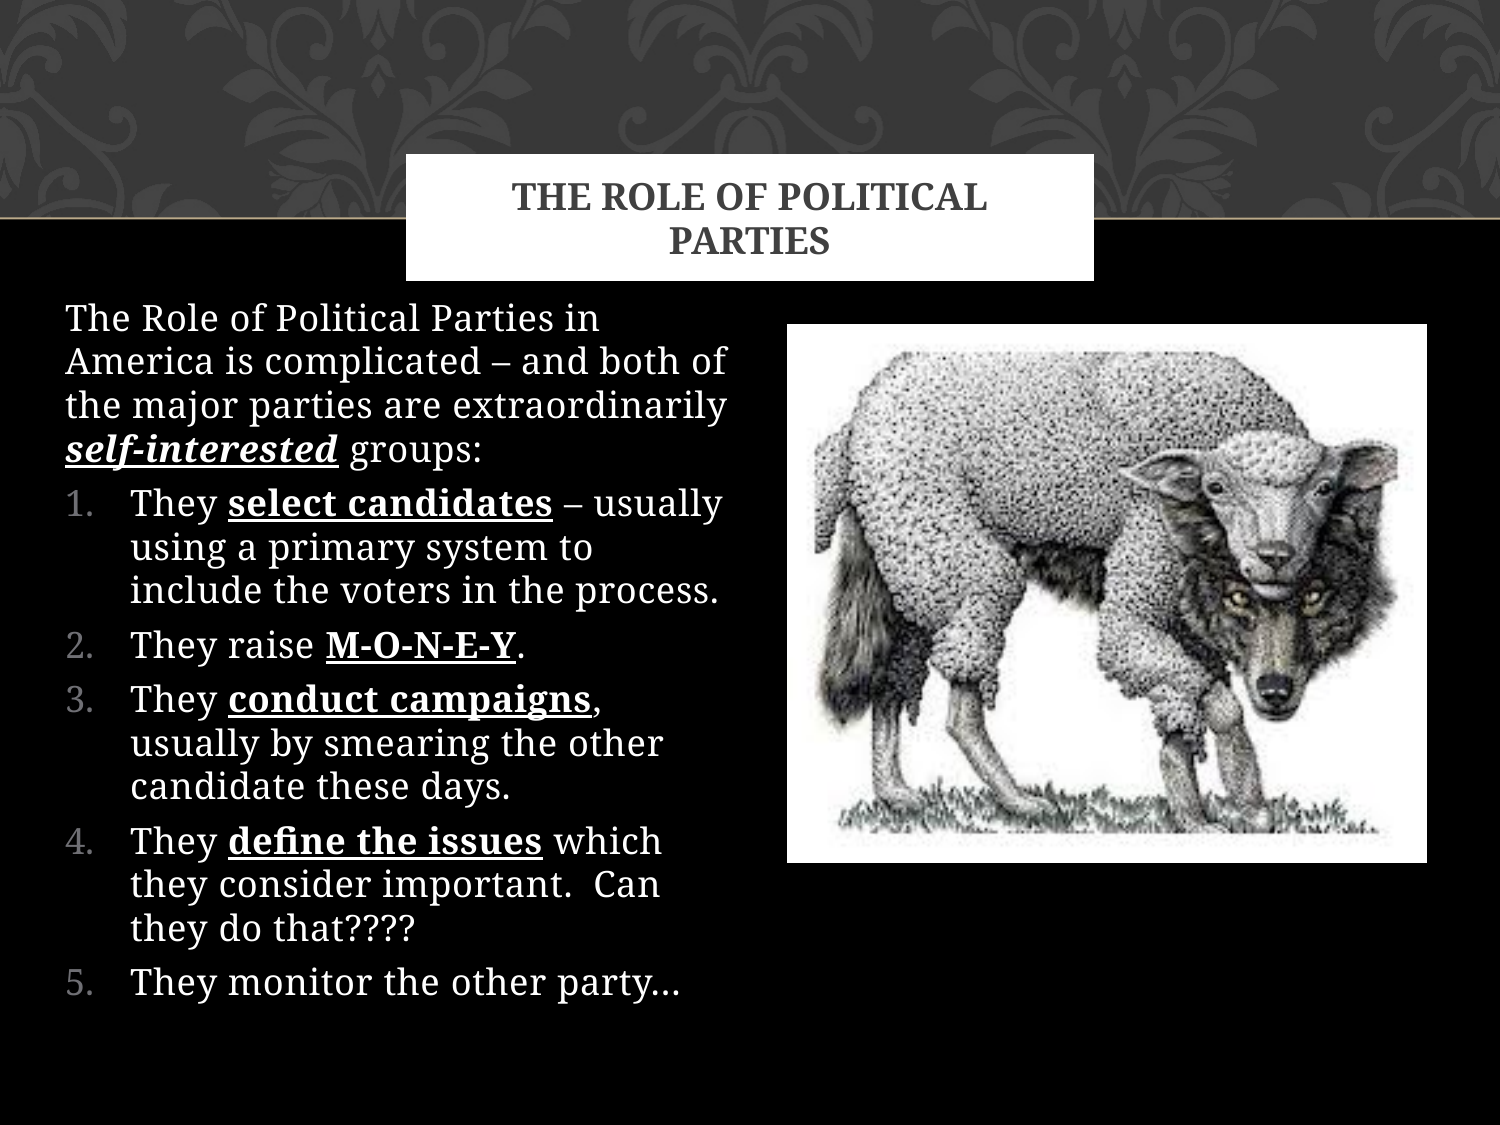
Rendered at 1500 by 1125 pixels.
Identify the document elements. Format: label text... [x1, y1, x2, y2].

title The Role of Political Parties [406, 154, 1094, 281]
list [787, 324, 1427, 863]
list The Role of Political Parties in America is complicated – and both of the major parties are extraordinarily self-interested groups: They select candidates – usually using a primary system to include the voters in the process. They raise M-O-N-E-Y. They conduct campaigns, usually by smearing the other candidate these days. They define the issues which they consider important. Can they do that???? They monitor the other party… [50, 287, 750, 1075]
